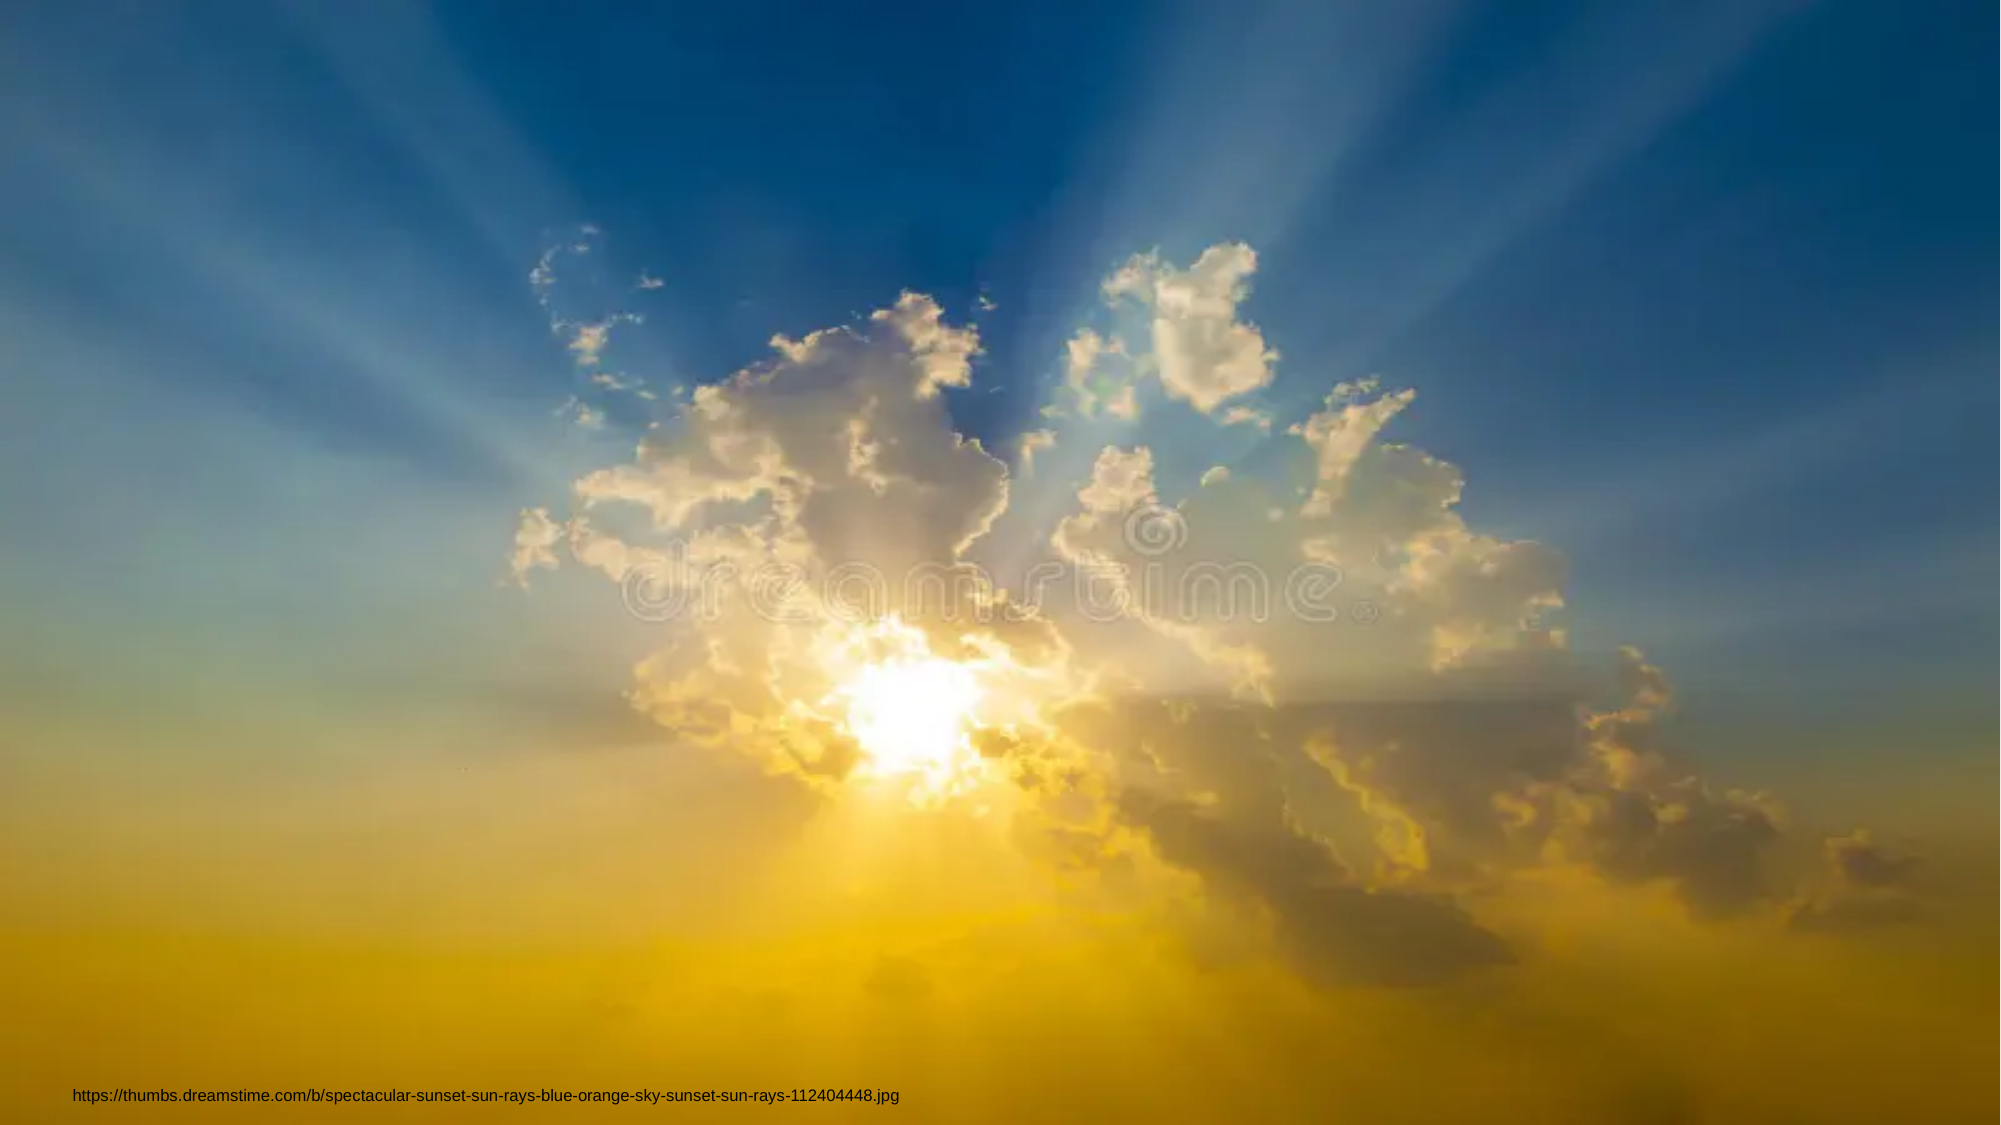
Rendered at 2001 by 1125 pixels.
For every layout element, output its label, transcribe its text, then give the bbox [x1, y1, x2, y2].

text_box https://thumbs.dreamstime.com/b/spectacular-sunset-sun-rays-blue-orange-sky-sunset-sun-rays-112404448.jpg [57, 1074, 1911, 1115]
picture [0, 0, 2001, 1125]
